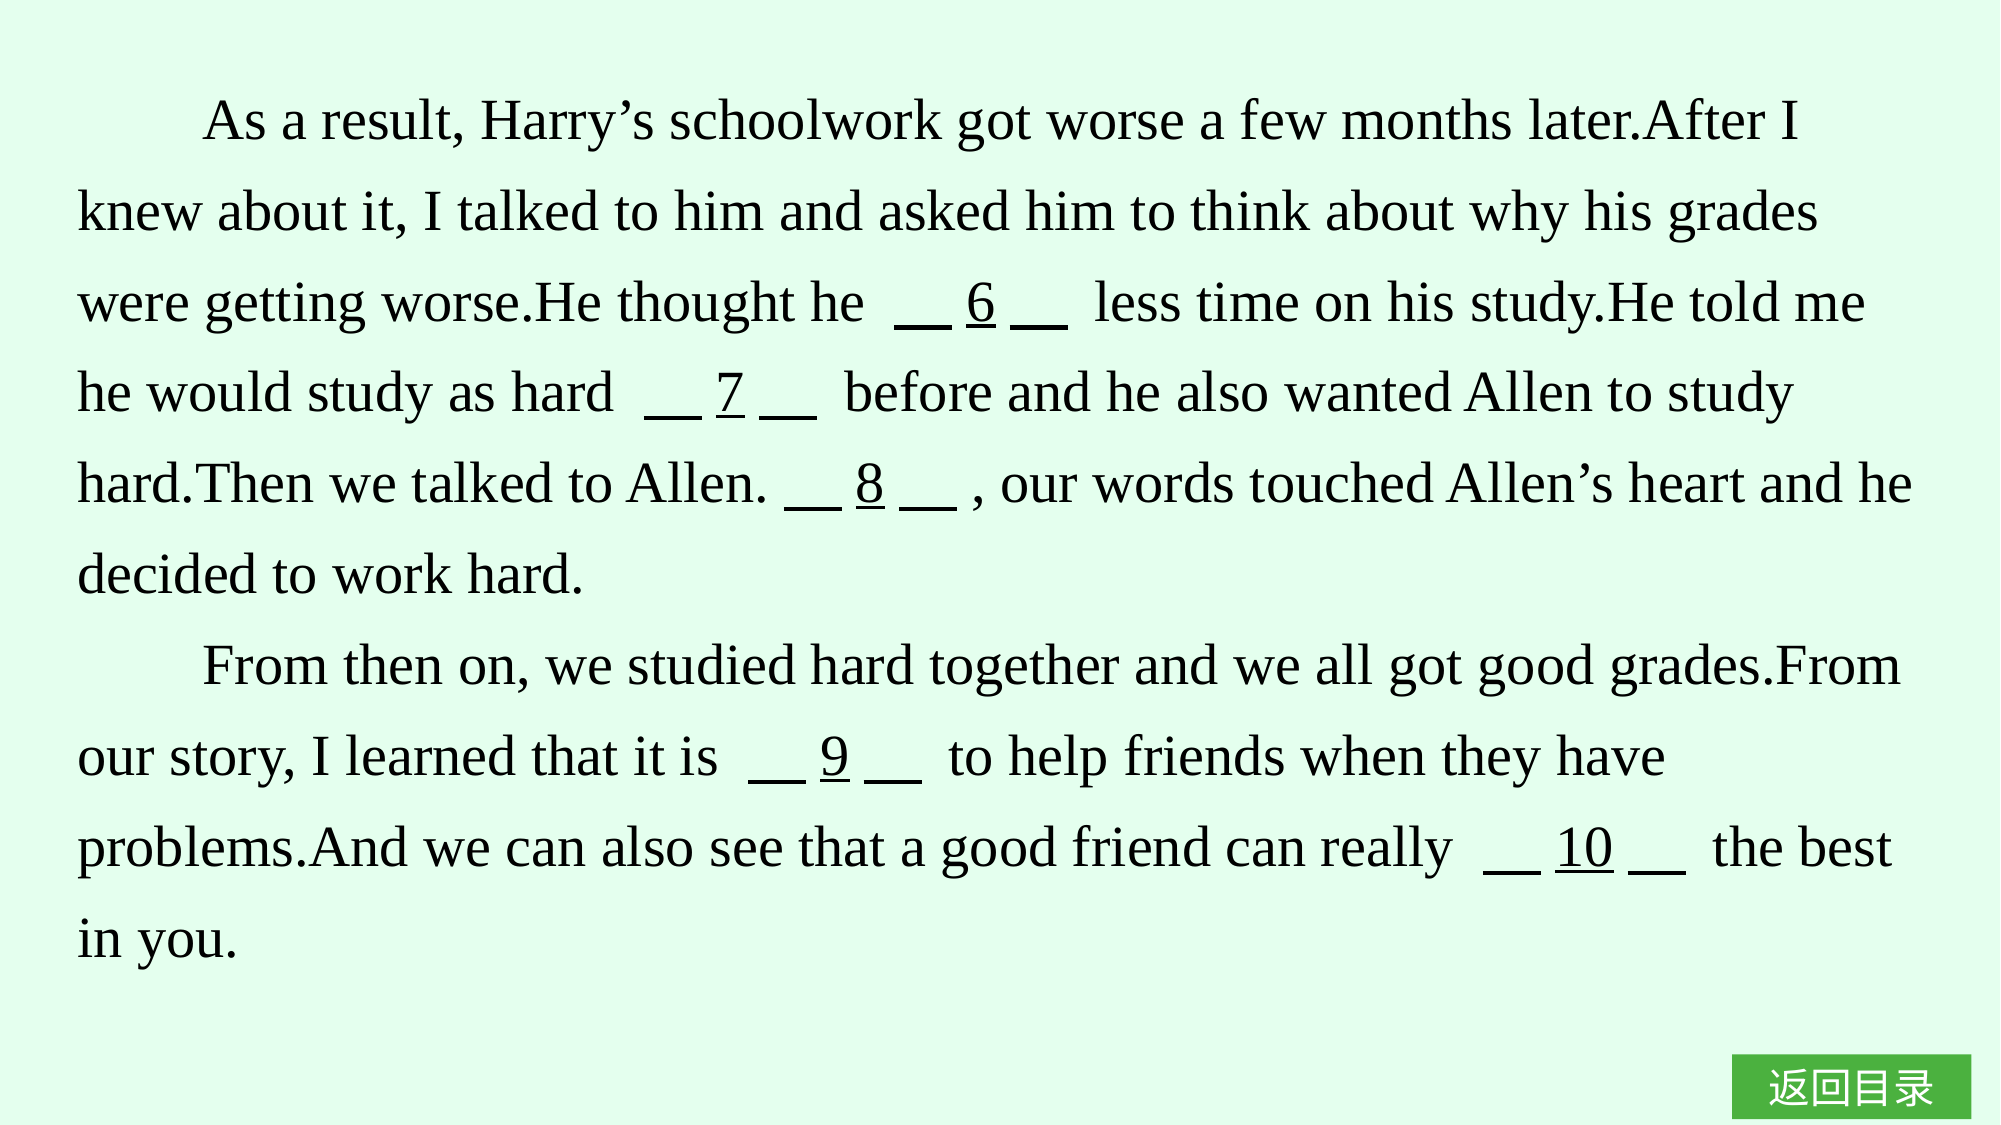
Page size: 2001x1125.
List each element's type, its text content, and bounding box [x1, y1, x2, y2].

text_box As a result, Harry’s schoolwork got worse a few months later.After I knew about it, I talked to him and asked him to think about why his grades were getting worse.He thought he 6 less time on his study.He told me he would study as hard 7 before and he also wanted Allen to study hard.Then we talked to Allen. 8 , our words touched Allen’s heart and he decided to work hard. From then on, we studied hard together and we all got good grades.From our story, I learned that it is 9 to help friends when they have problems.And we can also see that a good friend can really 10 the best in you. [62, 52, 1938, 977]
